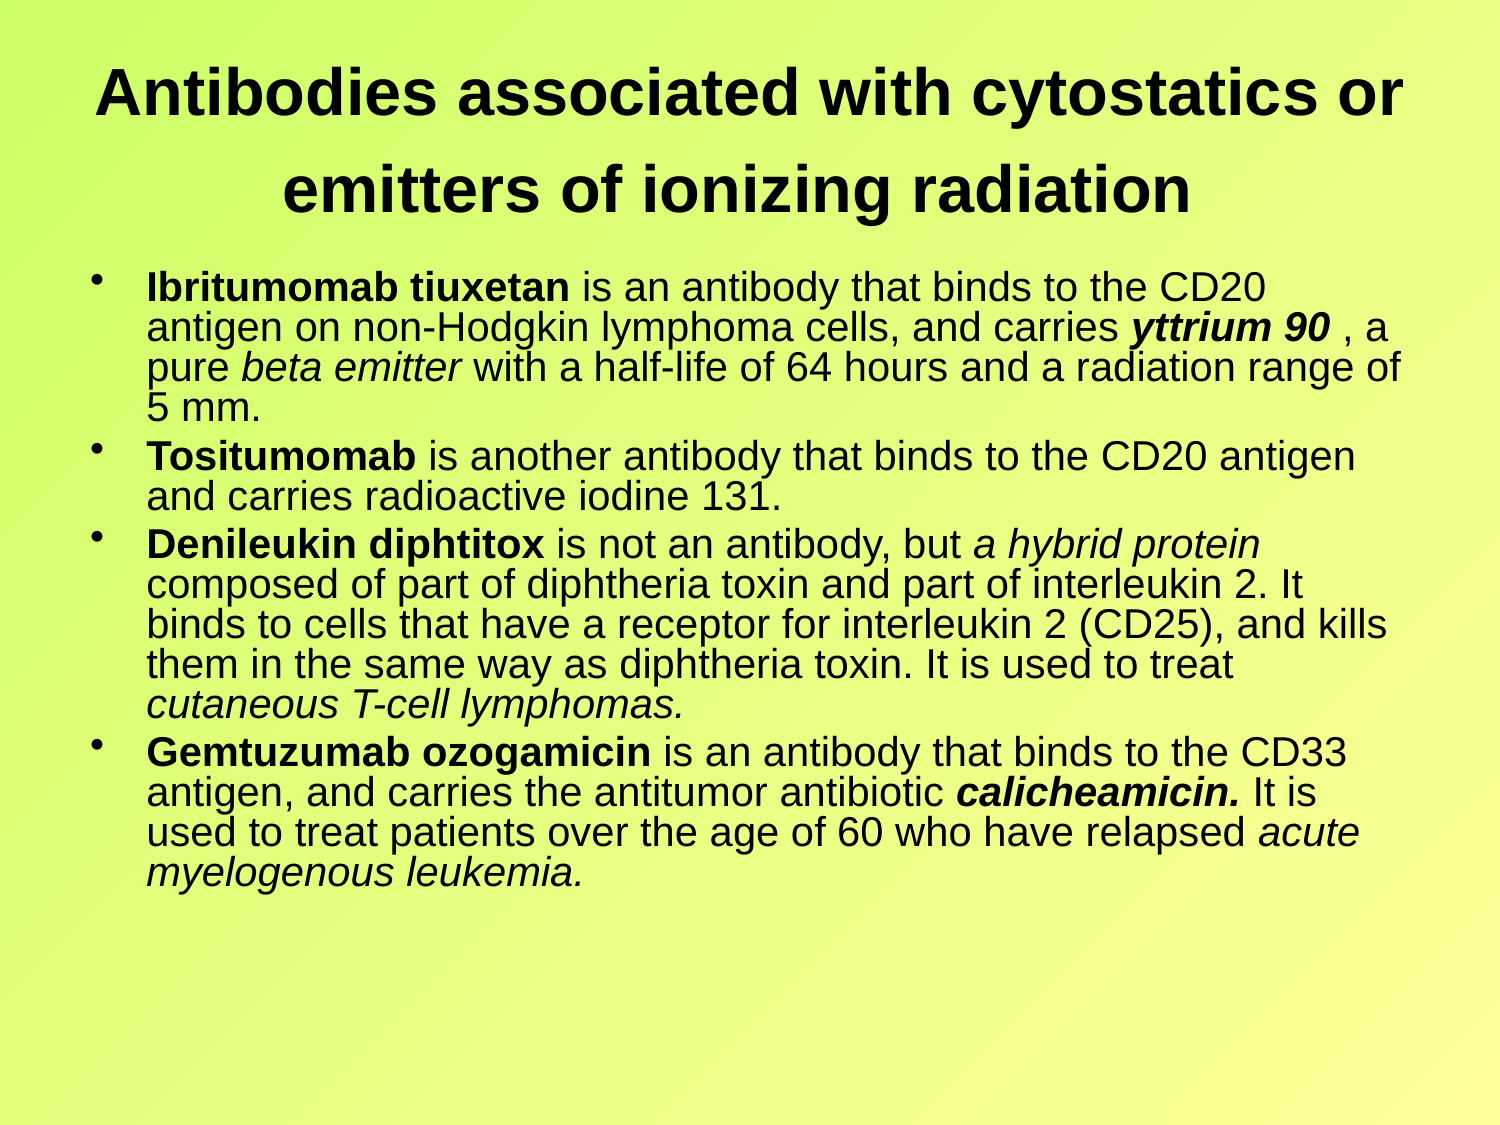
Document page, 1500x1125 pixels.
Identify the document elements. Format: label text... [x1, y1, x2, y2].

list Ibritumomab tiuxetan is an antibody that binds to the CD20 antigen on non-Hodgkin lymphoma cells, and carries yttrium 90 , a pure beta emitter with a half-life of 64 hours and a radiation range of 5 mm. Tositumomab is another antibody that binds to the CD20 antigen and carries radioactive iodine 131. Denileukin diphtitox is not an antibody, but a hybrid protein composed of part of diphtheria toxin and part of interleukin 2. It binds to cells that have a receptor for interleukin 2 (CD25), and kills them in the same way as diphtheria toxin. It is used to treat cutaneous T-cell lymphomas. Gemtuzumab ozogamicin is an antibody that binds to the CD33 antigen, and carries the antitumor antibiotic calicheamicin. It is used to treat patients over the age of 60 who have relapsed acute myelogenous leukemia. [75, 262, 1425, 1024]
title Antibodies associated with cytostatics or emitters of ionizing radiation [75, 45, 1425, 233]
